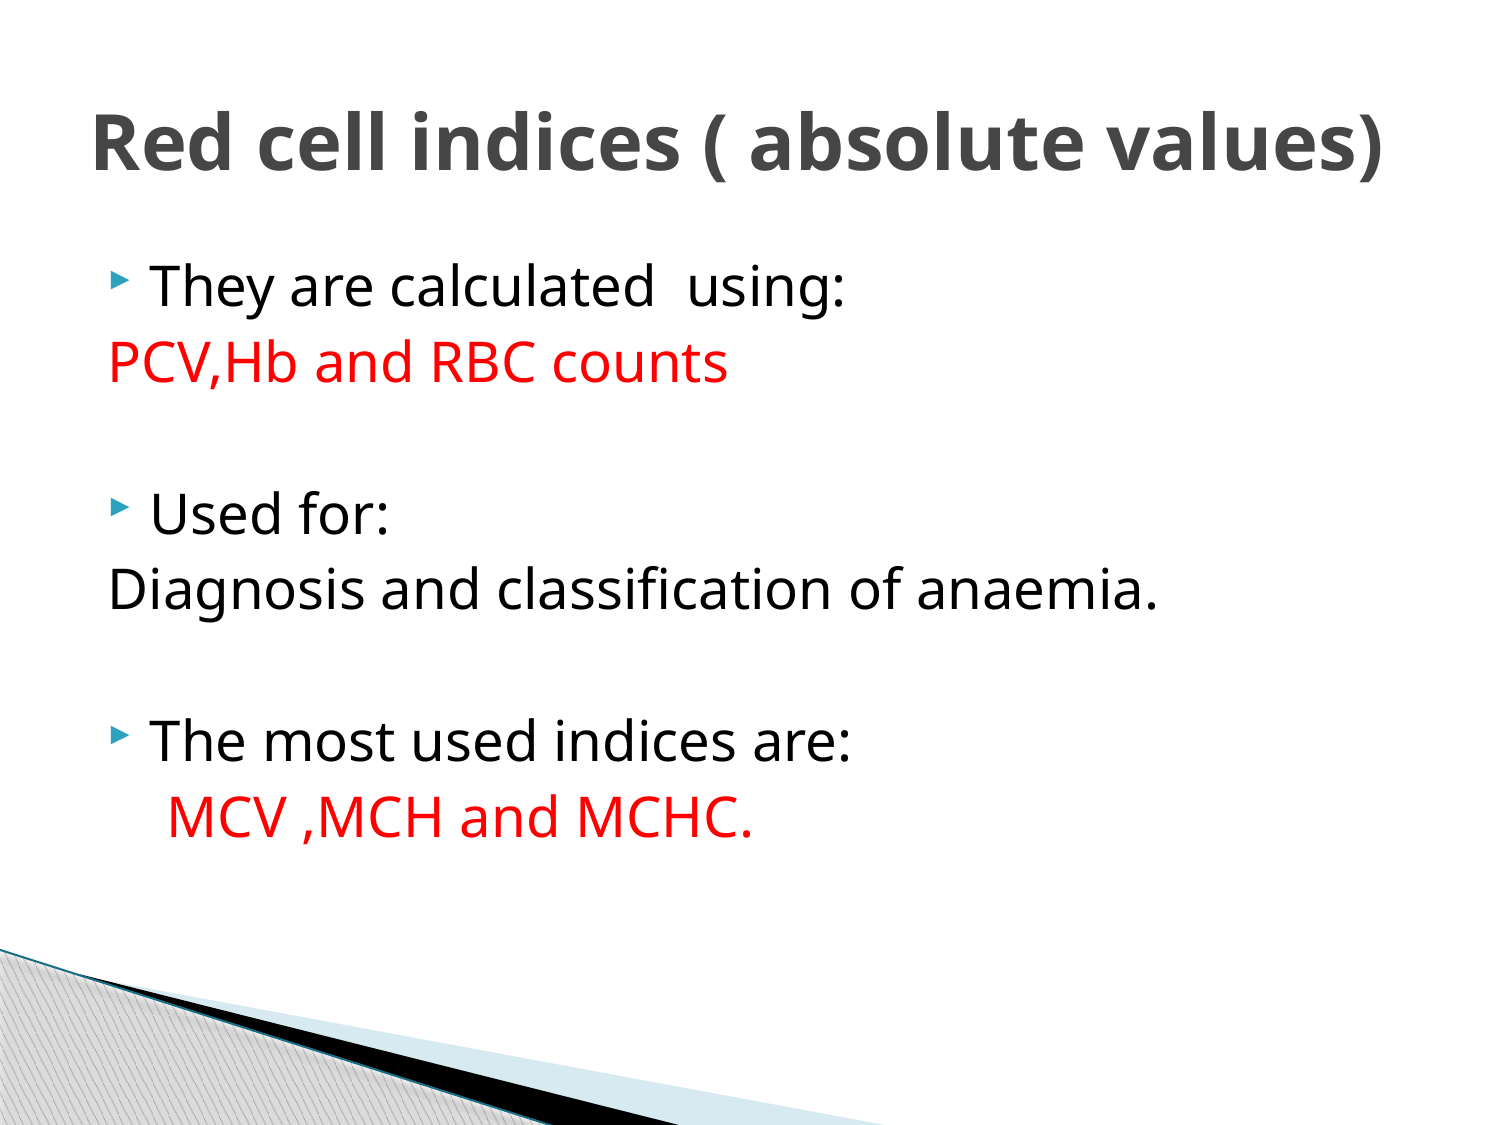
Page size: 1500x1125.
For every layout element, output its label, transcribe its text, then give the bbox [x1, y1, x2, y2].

list They are calculated using: PCV,Hb and RBC counts Used for: Diagnosis and classification of anaemia. The most used indices are: MCV ,MCH and MCHC. [75, 243, 1425, 986]
title Red cell indices ( absolute values) [75, 45, 1425, 233]
